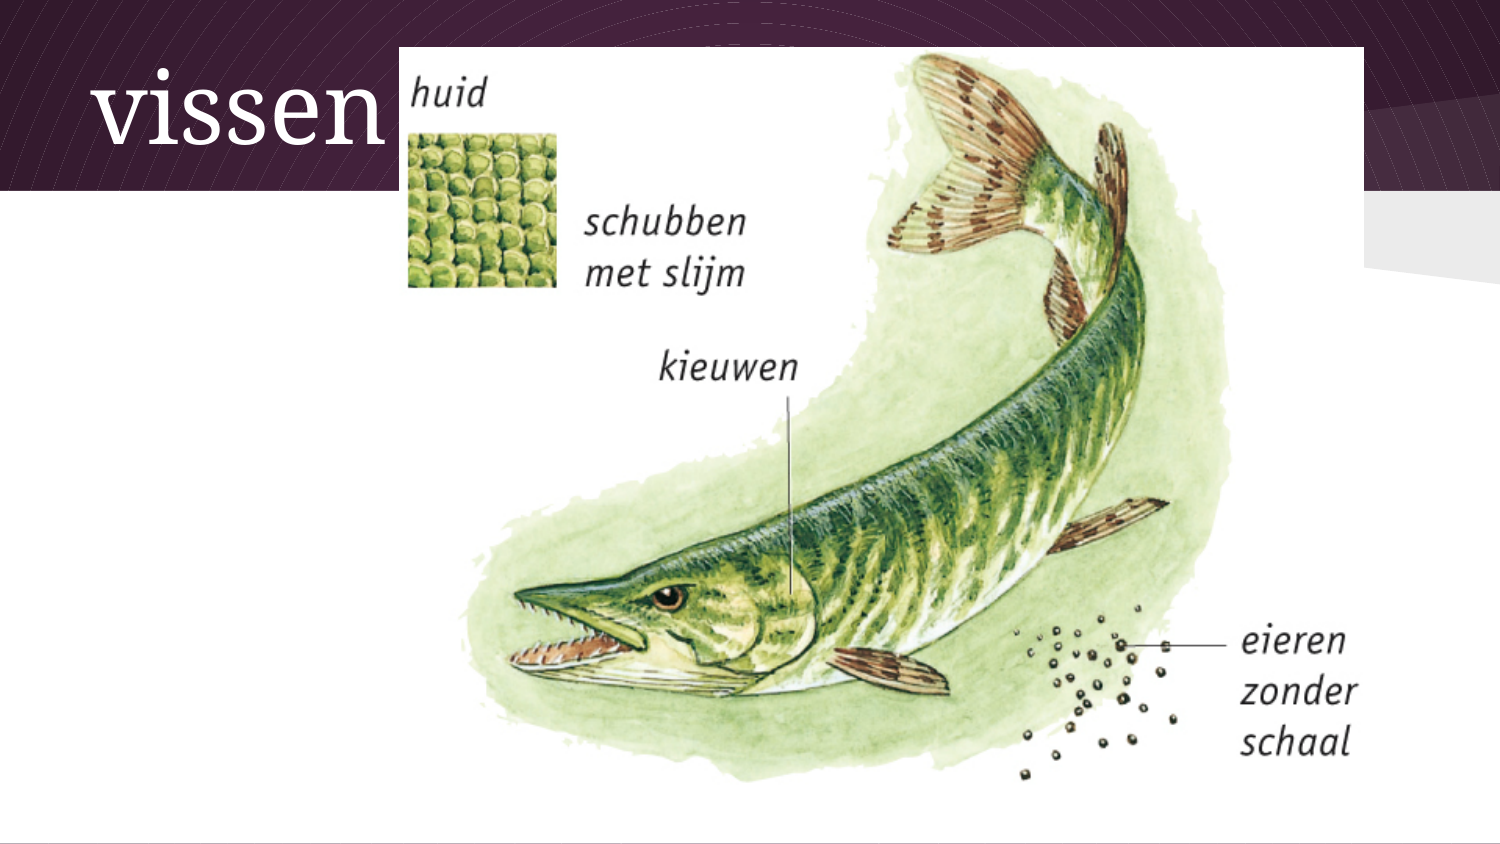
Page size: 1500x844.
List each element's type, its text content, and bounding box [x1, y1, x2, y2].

title vissen [75, 33, 1425, 175]
picture [399, 47, 1364, 797]
